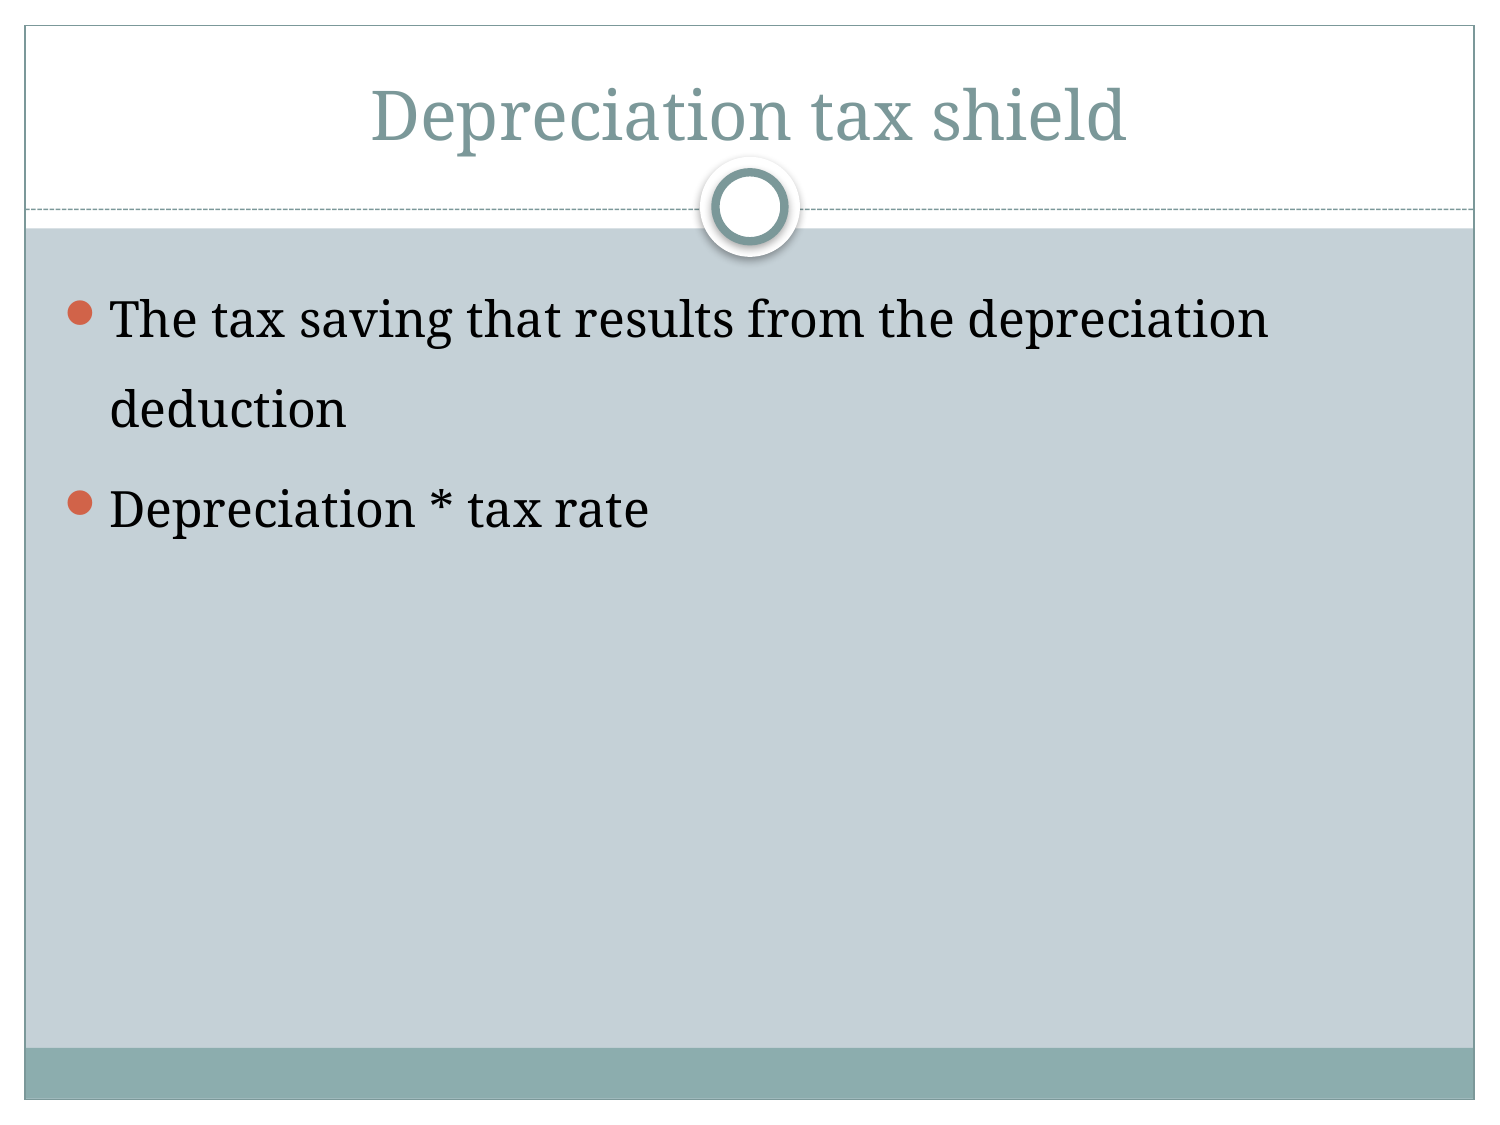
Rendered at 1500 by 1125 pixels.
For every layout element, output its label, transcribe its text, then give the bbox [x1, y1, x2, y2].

list The tax saving that results from the depreciation deduction Depreciation * tax rate [49, 250, 1445, 1001]
title Depreciation tax shield [49, 37, 1450, 162]
